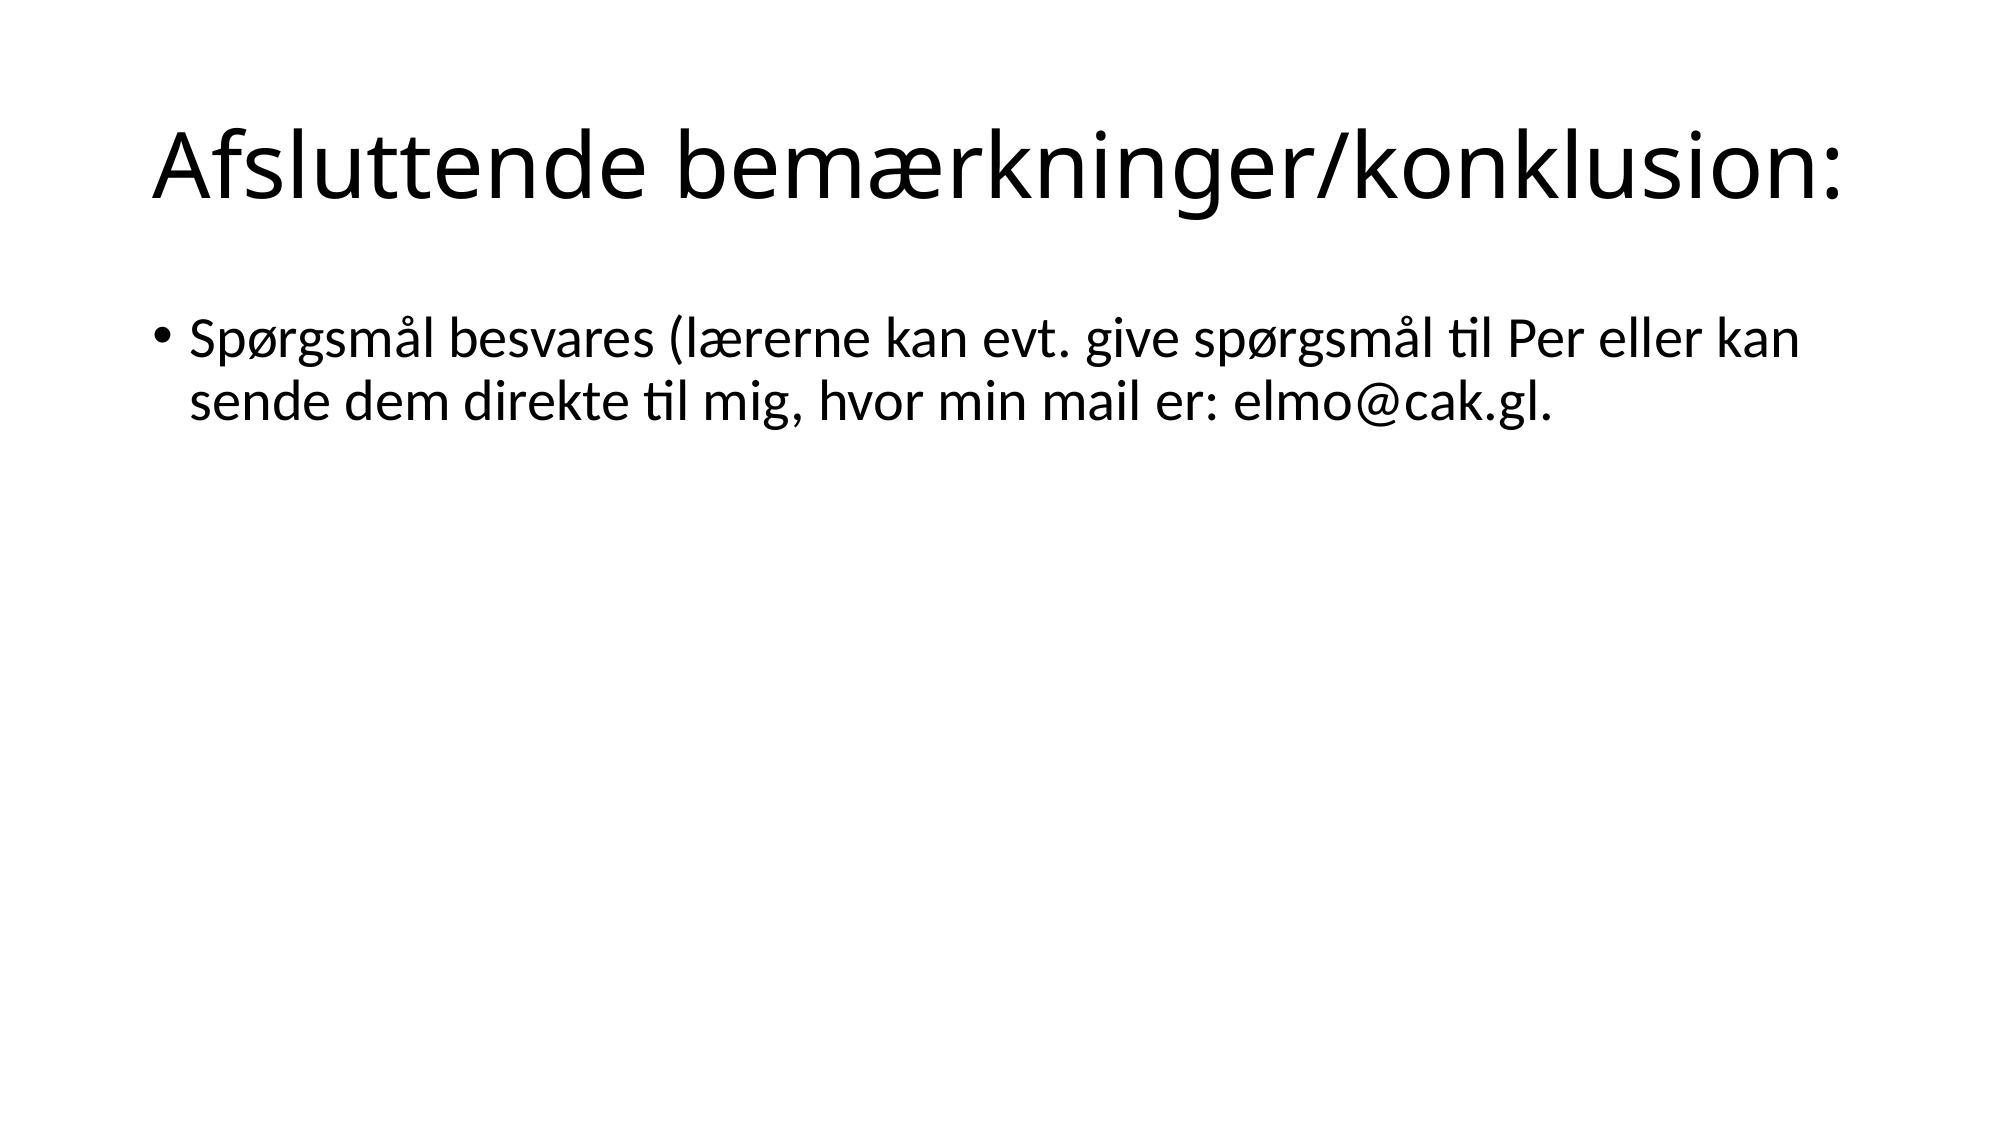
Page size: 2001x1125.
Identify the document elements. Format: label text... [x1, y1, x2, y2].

list Spørgsmål besvares (lærerne kan evt. give spørgsmål til Per eller kan sende dem direkte til mig, hvor min mail er: elmo@cak.gl. [137, 299, 1863, 1014]
title Afsluttende bemærkninger/konklusion: [137, 59, 1863, 278]
